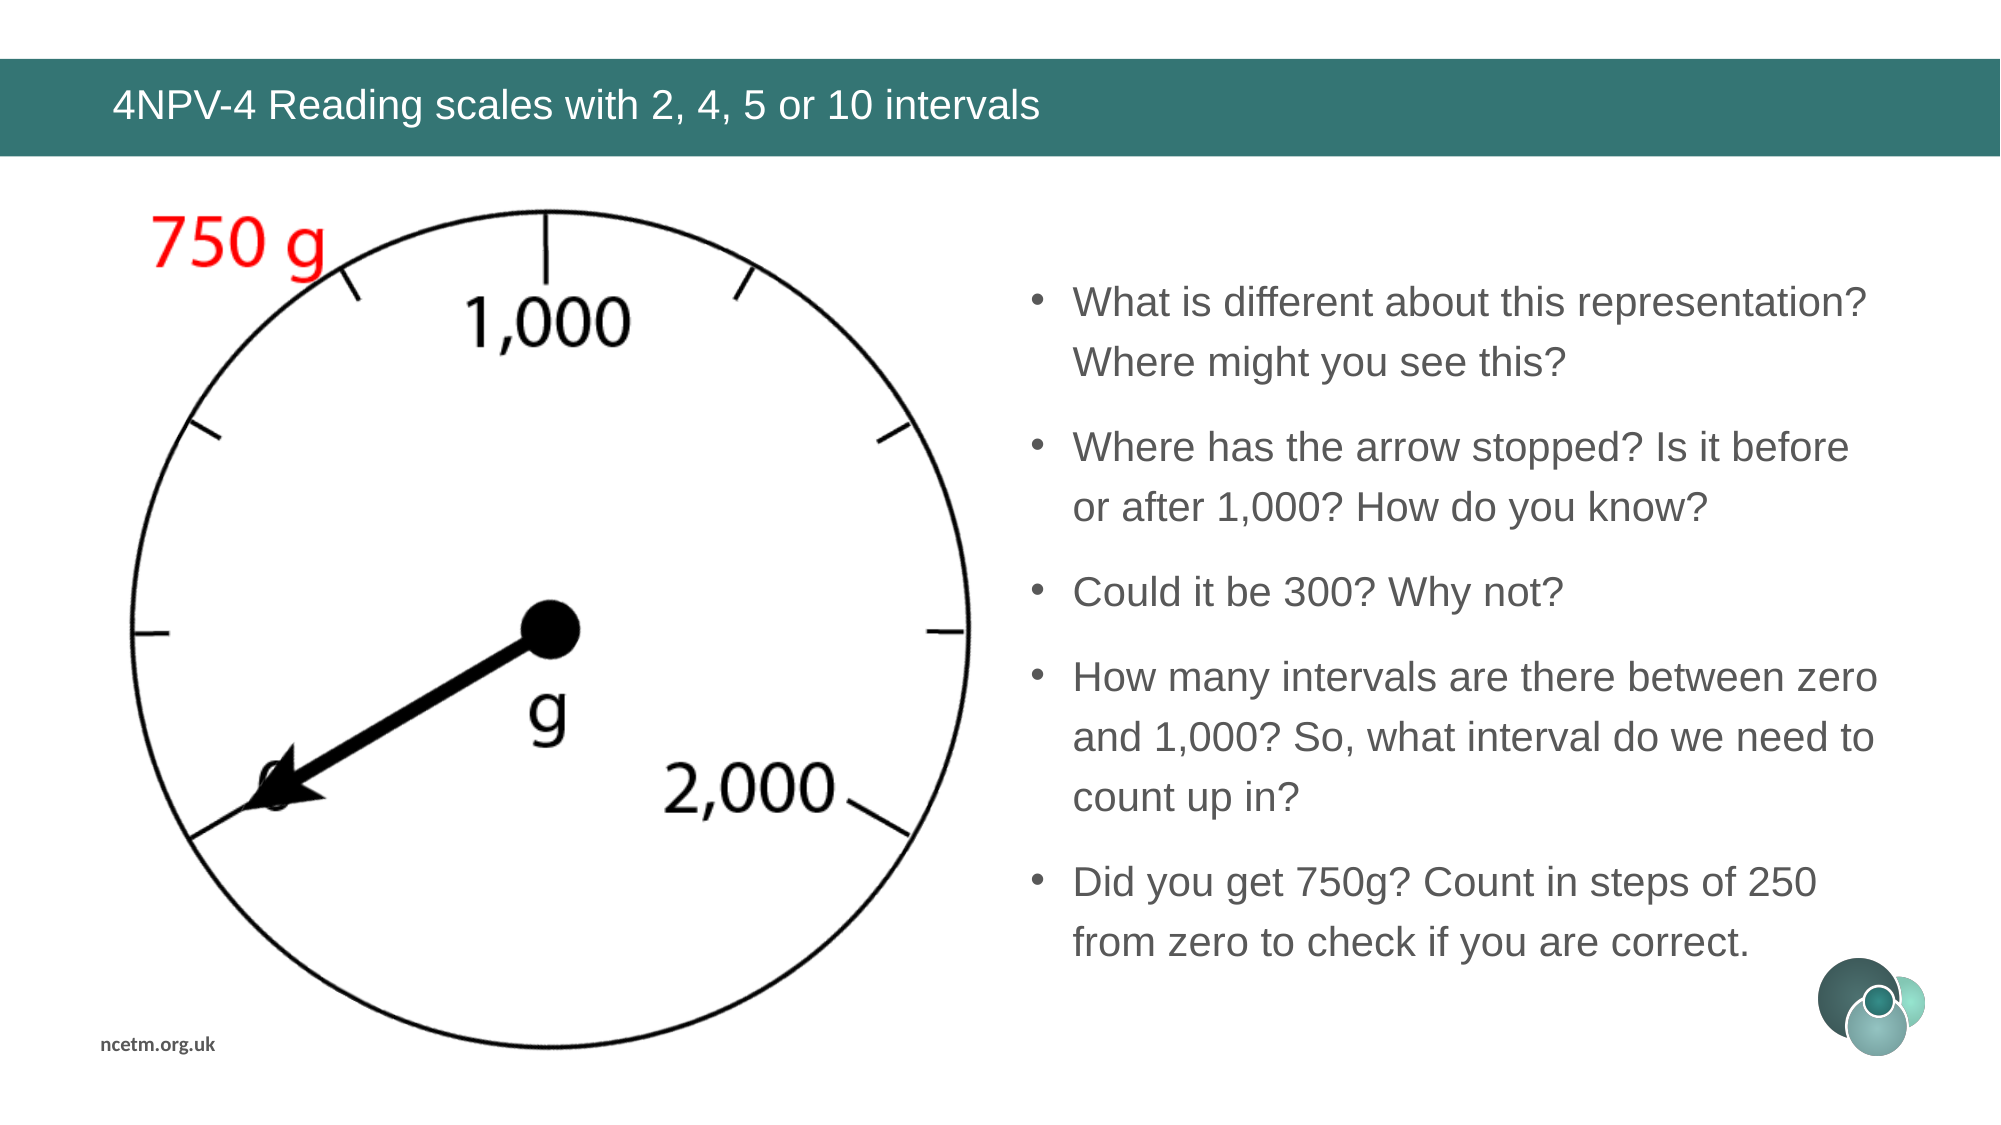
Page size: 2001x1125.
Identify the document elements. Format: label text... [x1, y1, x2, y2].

picture [0, 60, 1198, 1125]
text_box What is different about this representation? Where might you see this? Where has the arrow stopped? Is it before or after 1,000? How do you know? Could it be 300? Why not? How many intervals are there between zero and 1,000? So, what interval do we need to count up in? Did you get 750g? Count in steps of 250 from zero to check if you are correct. [1198, 257, 1900, 946]
picture [1818, 958, 1925, 1056]
title 4NPV-4 Reading scales with 2, 4, 5 or 10 intervals [416, 76, 1945, 147]
title 4NPV-4 Reading scales with 2, 4, 5 or 10 intervals [97, 76, 372, 147]
